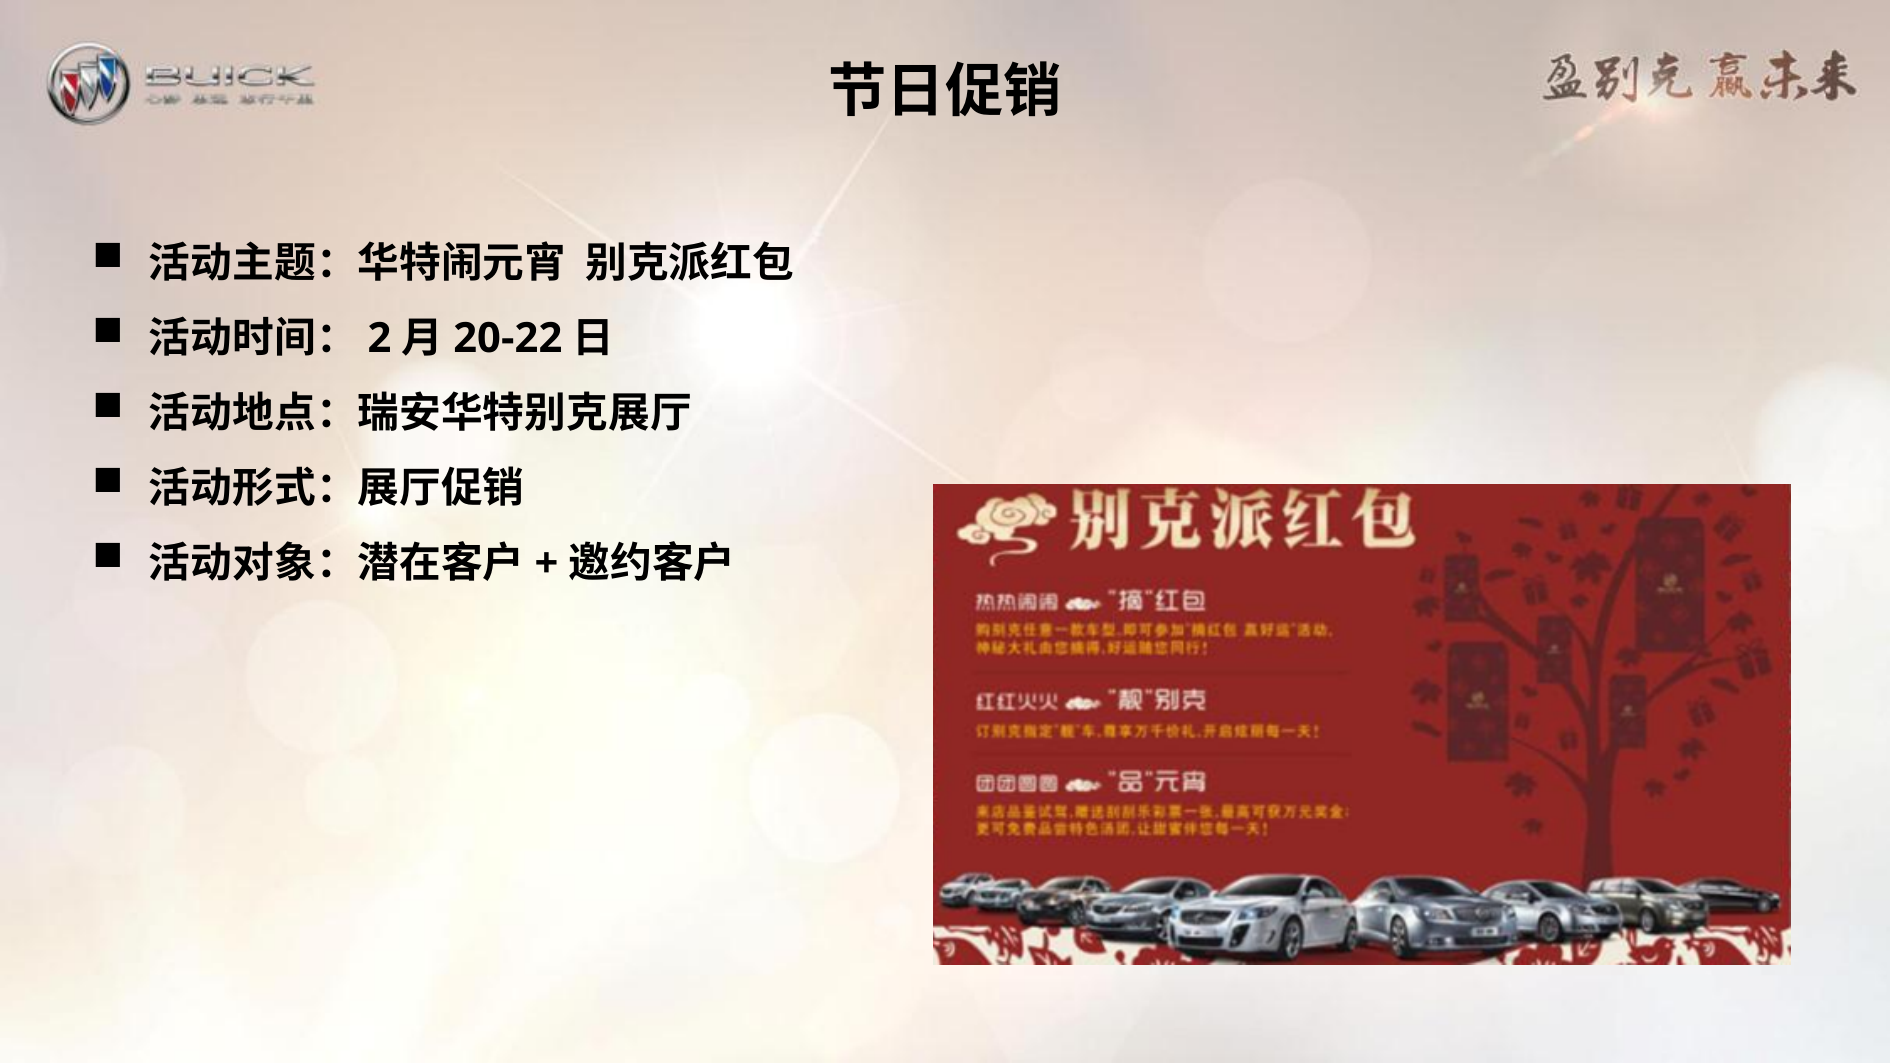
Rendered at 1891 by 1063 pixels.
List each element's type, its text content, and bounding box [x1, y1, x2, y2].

picture [0, 0, 1890, 1063]
title 节日促销 [94, 0, 1796, 178]
text_box 活动主题：华特闹元宵 别克派红包 活动时间：2月20-22日 活动地点：瑞安华特别克展厅 活动形式：展厅促销 活动对象：潜在客户+邀约客户 [77, 203, 1602, 594]
